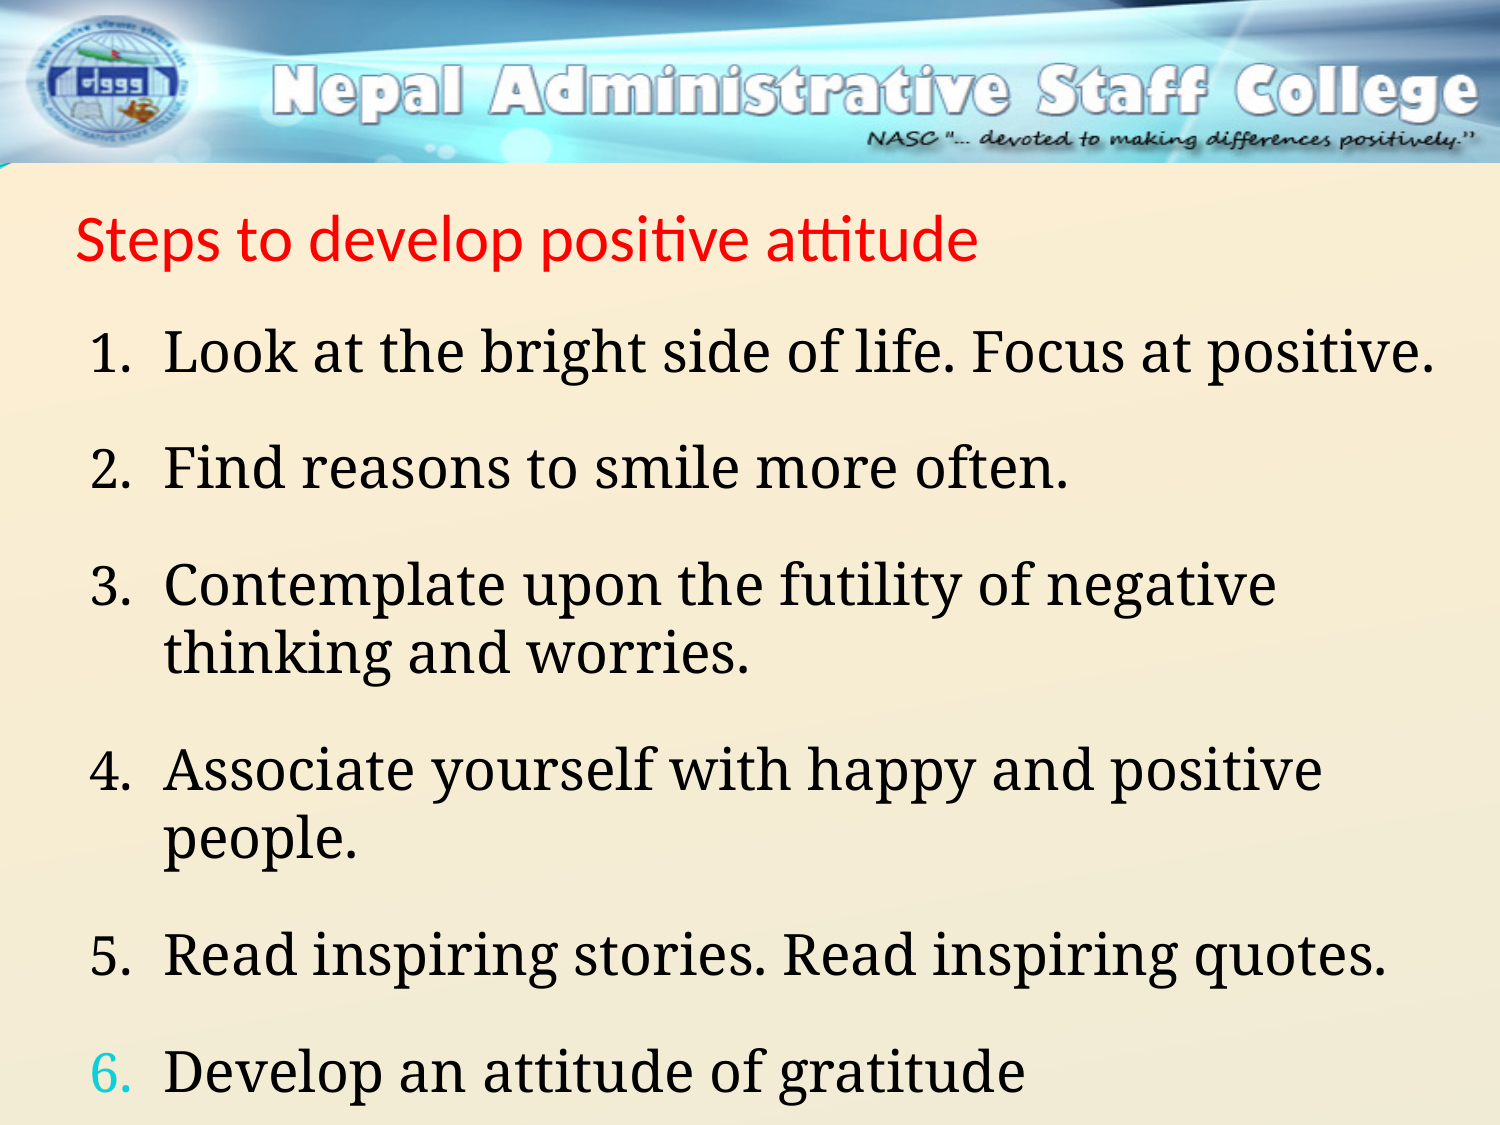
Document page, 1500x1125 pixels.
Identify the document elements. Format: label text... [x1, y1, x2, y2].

list Look at the bright side of life. Focus at positive. Find reasons to smile more often. Contemplate upon the futility of negative thinking and worries. Associate yourself with happy and positive people. Read inspiring stories. Read inspiring quotes. Develop an attitude of gratitude [75, 307, 1463, 1125]
title Steps to develop positive attitude [75, 174, 1038, 275]
picture [0, 0, 1500, 163]
